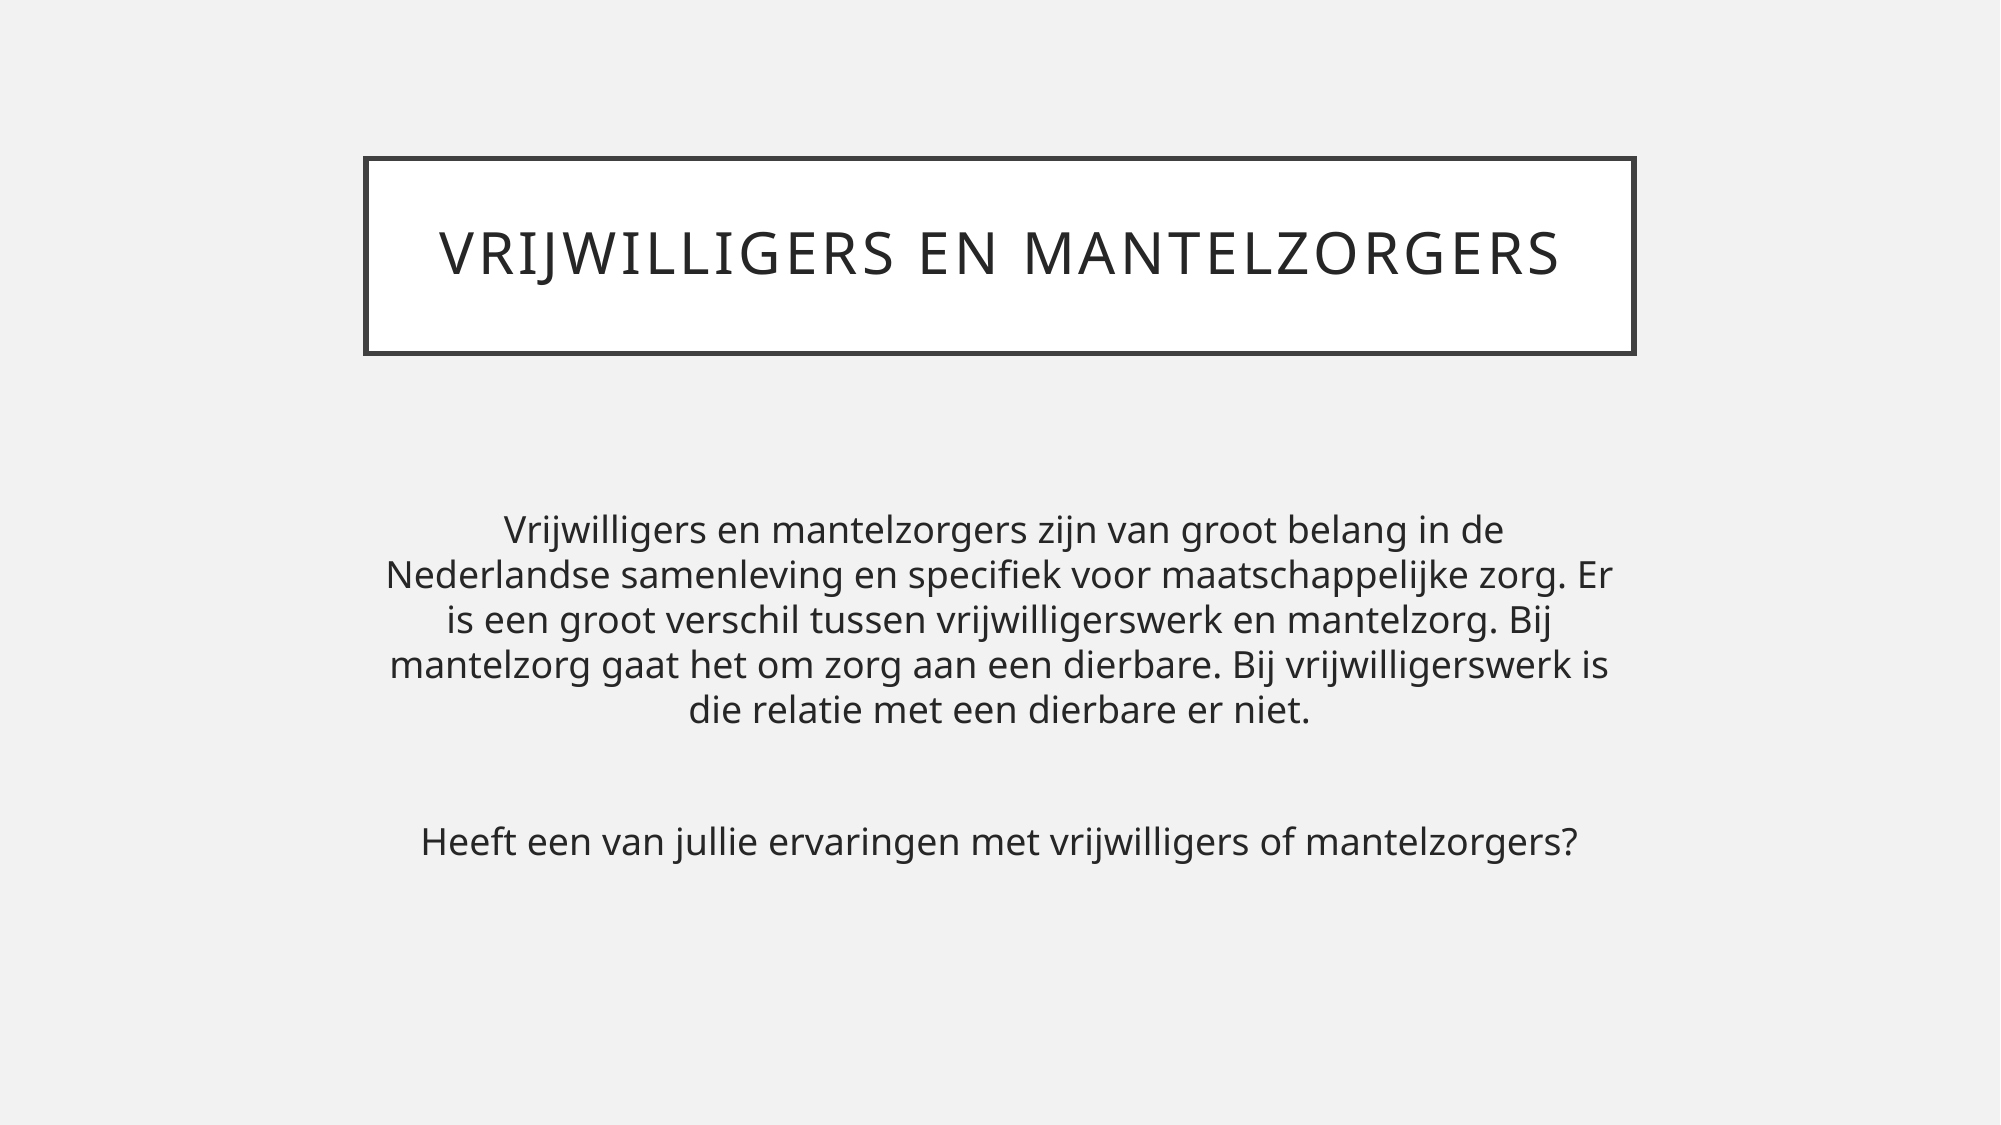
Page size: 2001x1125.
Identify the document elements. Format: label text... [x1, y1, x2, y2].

title Vrijwilligers en mantelzorgers [363, 156, 1637, 356]
list Vrijwilligers en mantelzorgers zijn van groot belang in de Nederlandse samenleving en specifiek voor maatschappelijke zorg. Er is een groot verschil tussen vrijwilligerswerk en mantelzorg. Bij mantelzorg gaat het om zorg aan een dierbare. Bij vrijwilligerswerk is die relatie met een dierbare er niet. Heeft een van jullie ervaringen met vrijwilligers of mantelzorgers? [366, 432, 1634, 942]
